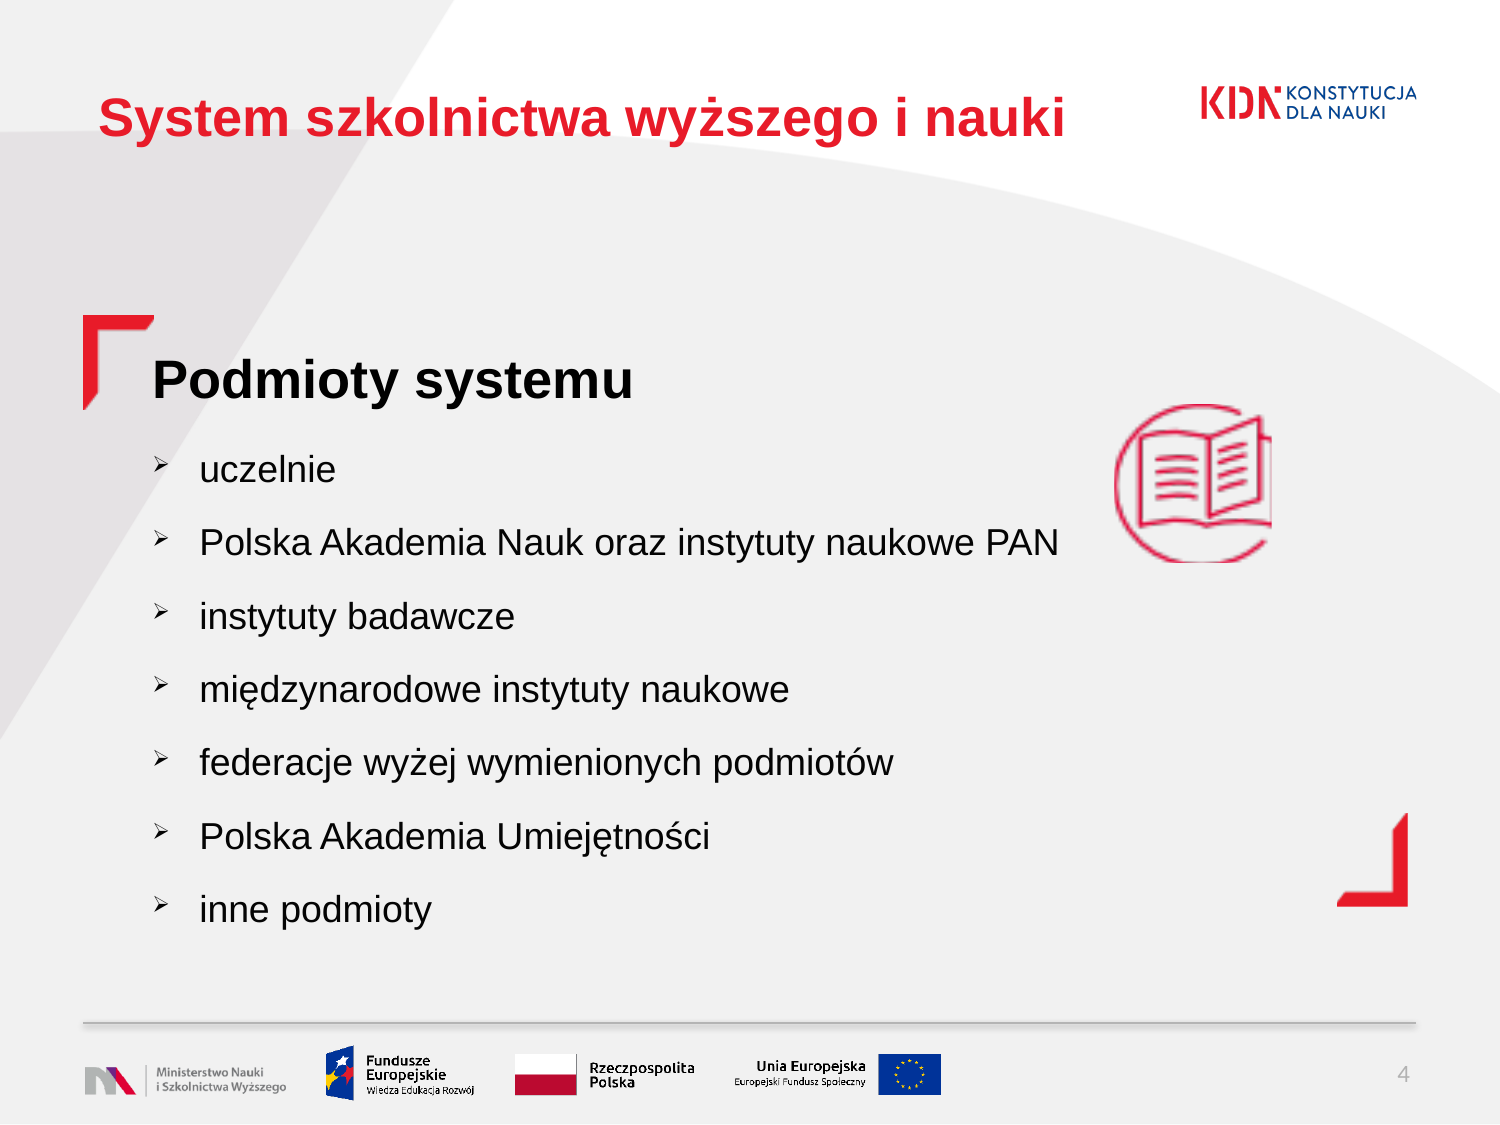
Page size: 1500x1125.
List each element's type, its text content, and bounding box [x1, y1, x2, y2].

text_box Podmioty systemu [137, 337, 1115, 418]
title System szkolnictwa wyższego i nauki [83, 74, 1170, 143]
list uczelnie Polska Akademia Nauk oraz instytuty naukowe PAN instytuty badawcze międzynarodowe instytuty naukowe federacje wyżej wymienionych podmiotów Polska Akademia Umiejętności inne podmioty [137, 437, 1367, 946]
picture [0, 0, 1500, 1125]
slide_number 4 [1074, 1042, 1425, 1103]
